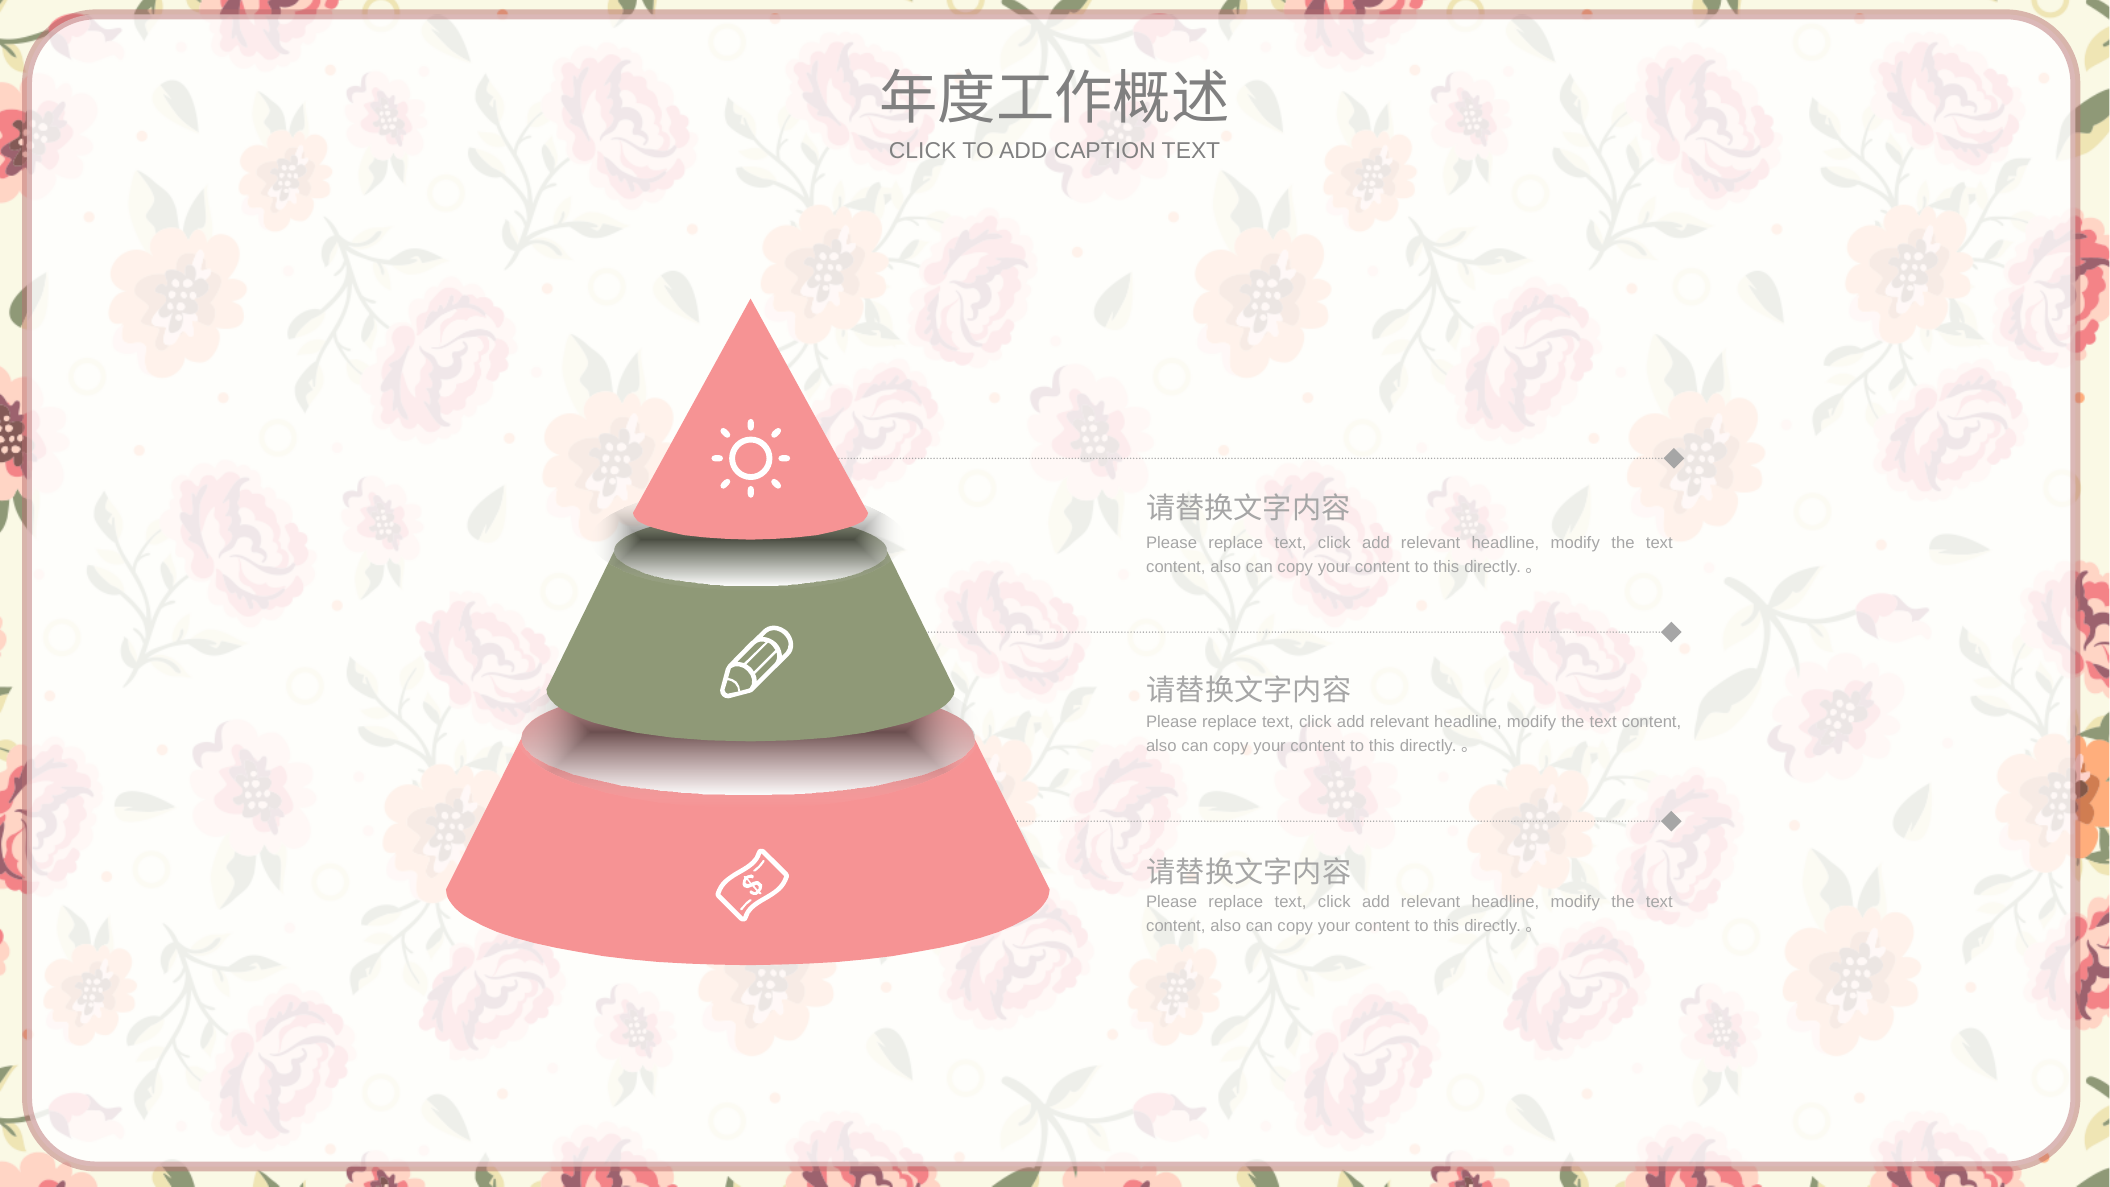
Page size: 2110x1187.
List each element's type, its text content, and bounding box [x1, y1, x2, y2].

text_box [729, 436, 773, 480]
text_box CLICK TO ADD CAPTION TEXT [865, 135, 1245, 163]
text_box [720, 478, 731, 487]
text_box 年度工作概述 [865, 60, 1245, 131]
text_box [546, 487, 955, 742]
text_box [445, 656, 1050, 966]
text_box 请替换文字内容 [1146, 846, 1352, 889]
text_box [647, 298, 838, 487]
text_box [747, 418, 754, 431]
text_box [711, 455, 724, 462]
picture [0, 0, 2110, 1187]
text_box Please replace text, click add relevant headline, modify the text content, also can copy your content to this directly.。 [1146, 886, 1674, 935]
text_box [715, 848, 790, 922]
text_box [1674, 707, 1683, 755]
text_box [771, 427, 782, 438]
text_box [720, 427, 731, 438]
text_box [747, 458, 1674, 822]
